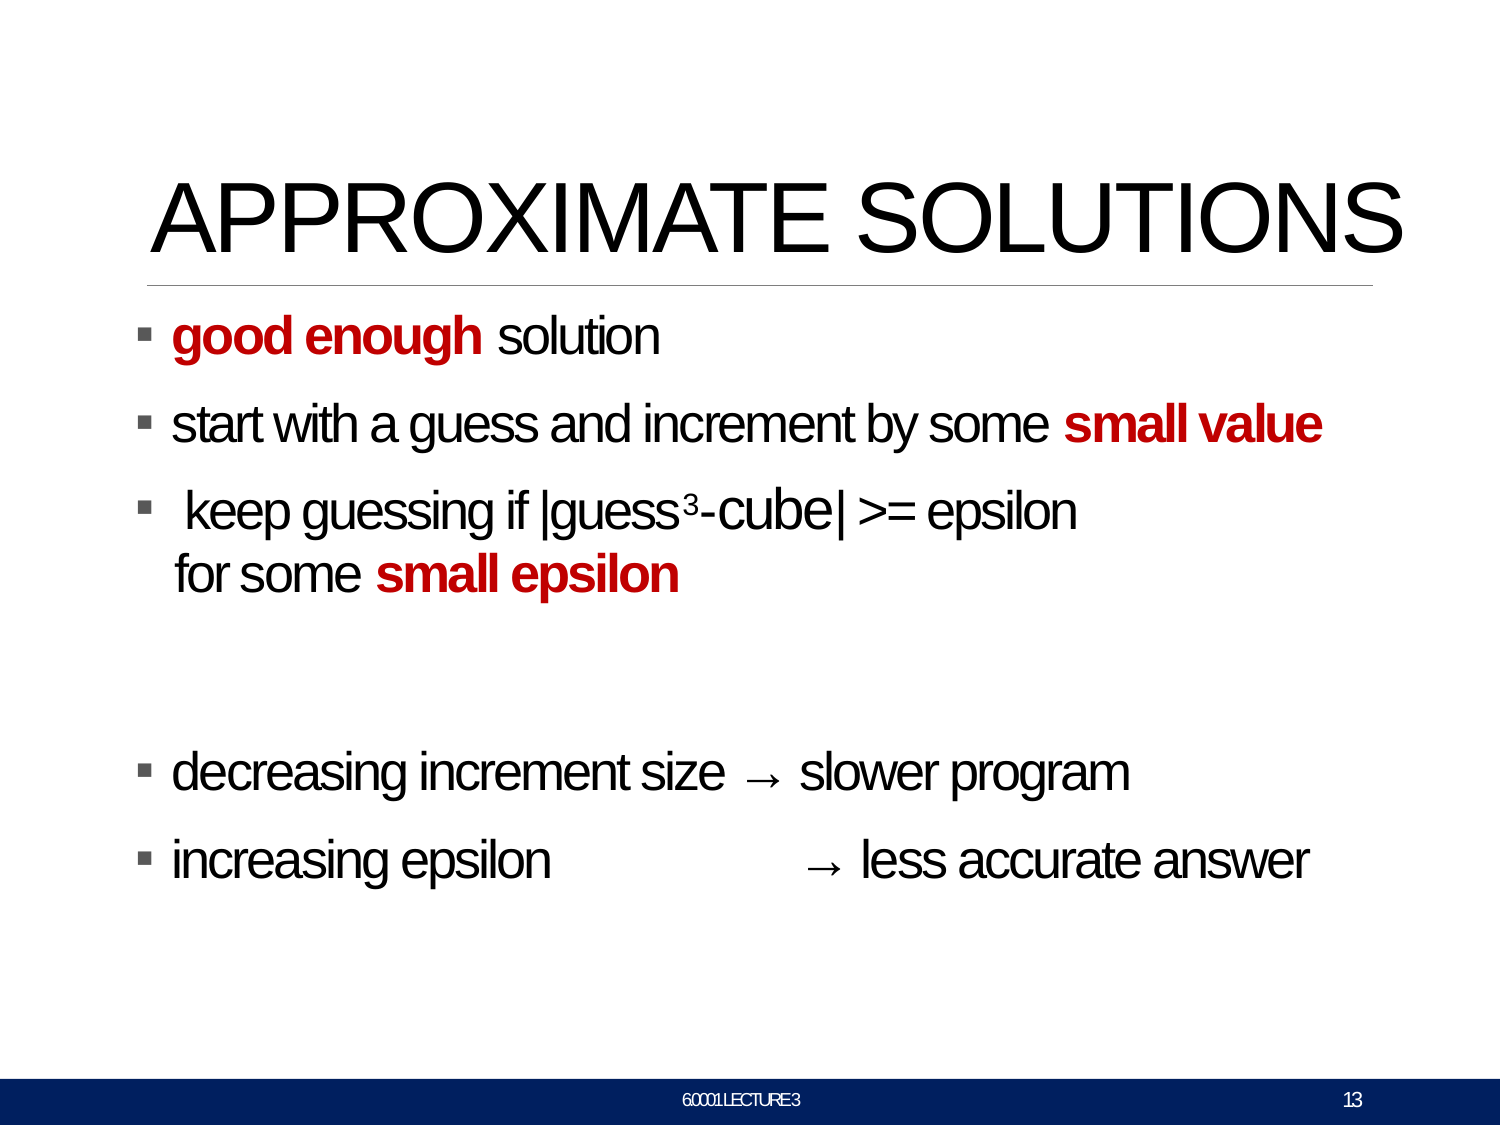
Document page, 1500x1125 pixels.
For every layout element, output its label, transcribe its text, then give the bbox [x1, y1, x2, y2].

slide_number 13 [1338, 1088, 1369, 1125]
text_box good enough solution start with a guess and increment by some small value keep guessing if |guess3-cube| >= epsilon for some small epsilon decreasing increment size → slower program increasing epsilon → less accurate answer [132, 275, 1354, 889]
footer 6.0001 LECTURE 3 [679, 1090, 821, 1125]
title APPROXIMATE SOLUTIONS [147, 149, 1475, 340]
